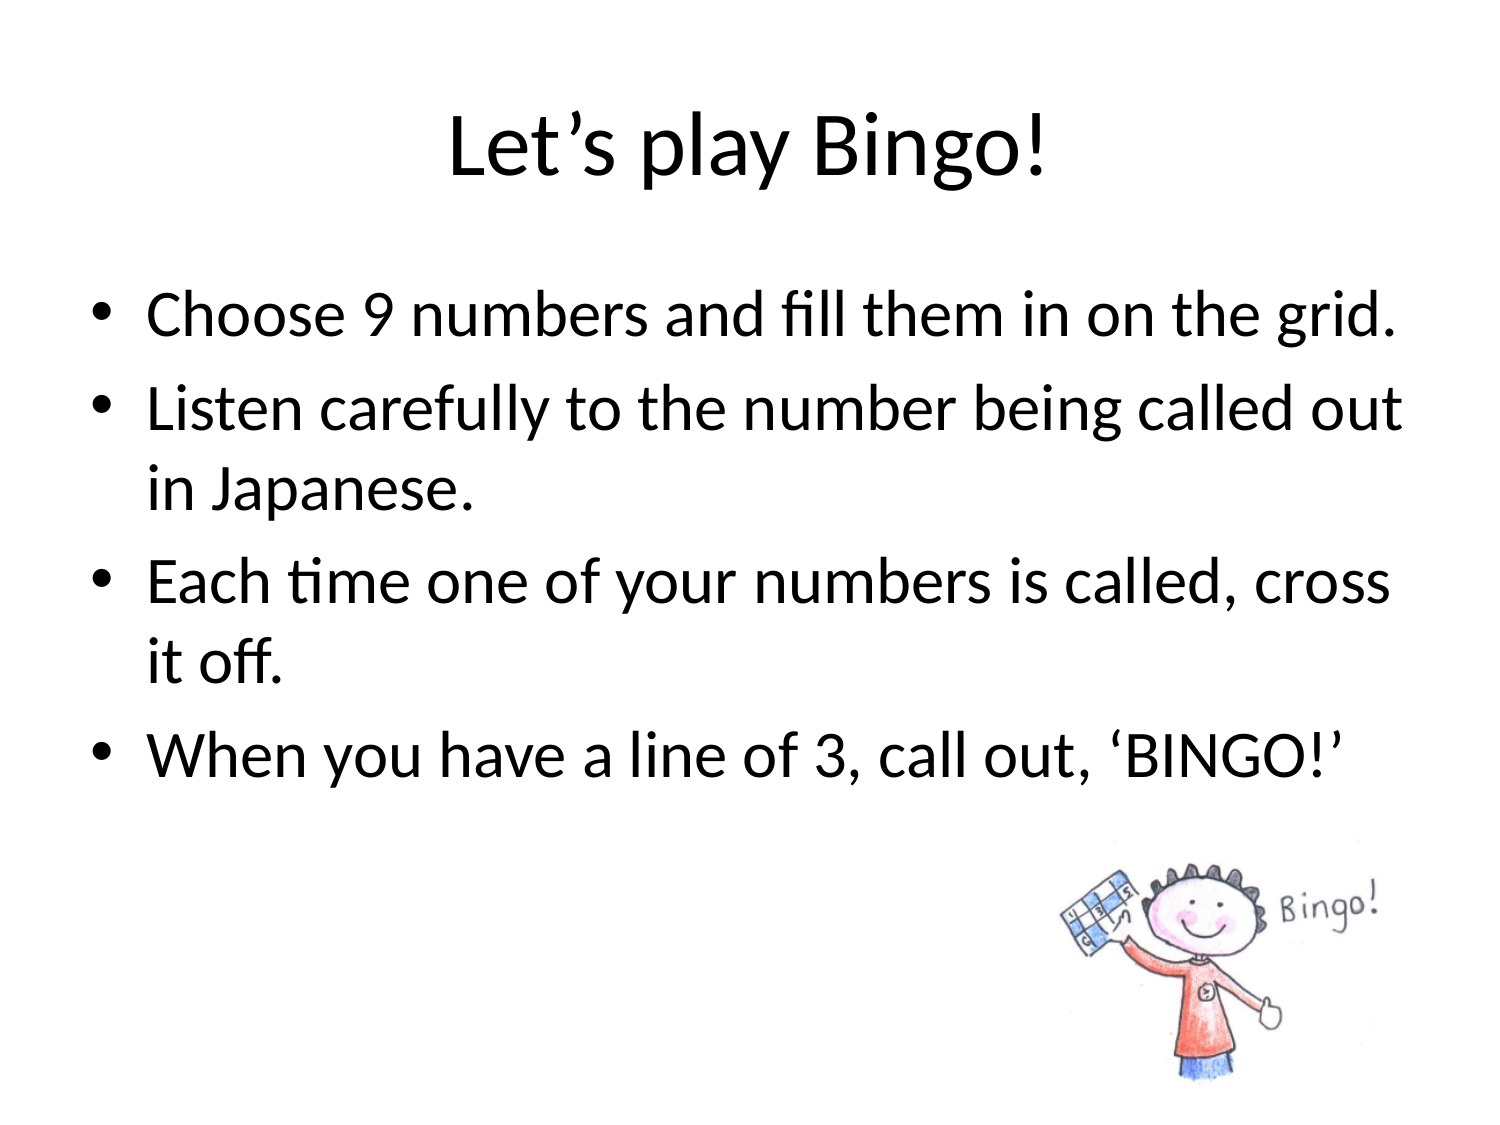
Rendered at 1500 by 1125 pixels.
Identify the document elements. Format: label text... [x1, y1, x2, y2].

picture [1049, 833, 1387, 1090]
title Let’s play Bingo! [75, 45, 1425, 233]
list Choose 9 numbers and fill them in on the grid. Listen carefully to the number being called out in Japanese. Each time one of your numbers is called, cross it off. When you have a line of 3, call out, ‘BINGO!’ [75, 262, 1425, 1005]
